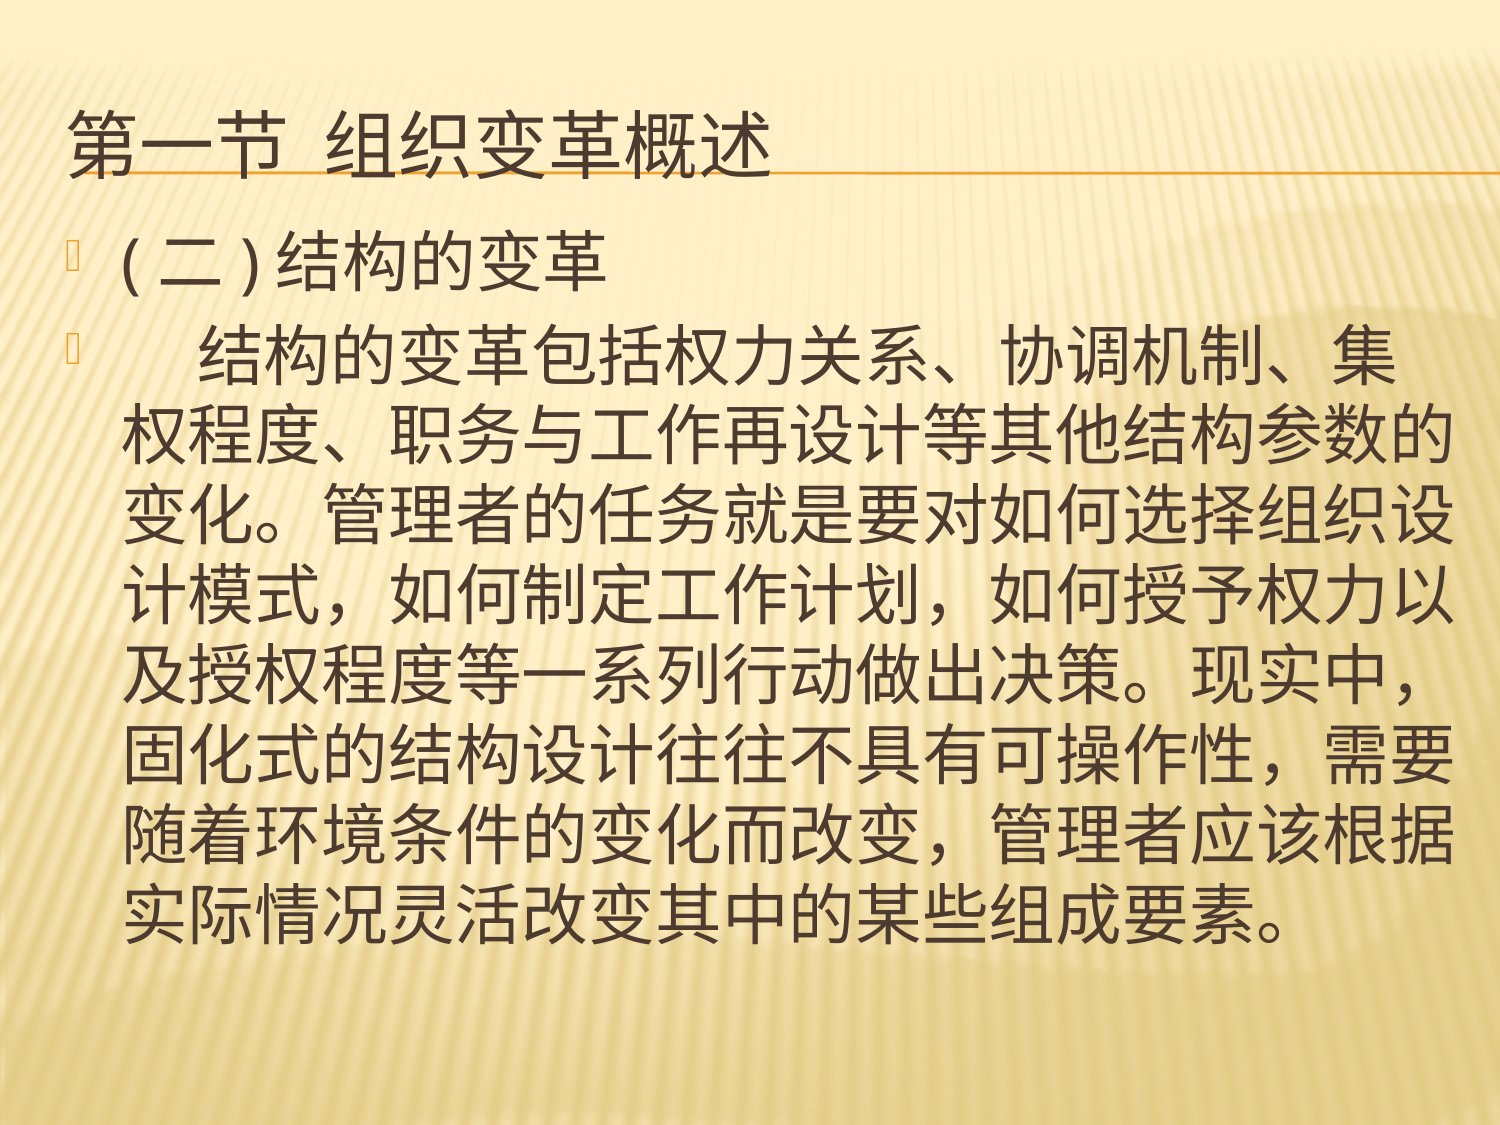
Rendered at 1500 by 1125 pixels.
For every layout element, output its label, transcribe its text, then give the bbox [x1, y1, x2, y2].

title 第一节 组织变革概述 [50, 75, 1475, 212]
list (二)结构的变革 结构的变革包括权力关系、协调机制、集权程度、职务与工作再设计等其他结构参数的变化。管理者的任务就是要对如何选择组织设计模式，如何制定工作计划，如何授予权力以及授权程度等一系列行动做出决策。现实中，固化式的结构设计往往不具有可操作性，需要随着环境条件的变化而改变，管理者应该根据实际情况灵活改变其中的某些组成要素。 [49, 212, 1476, 956]
